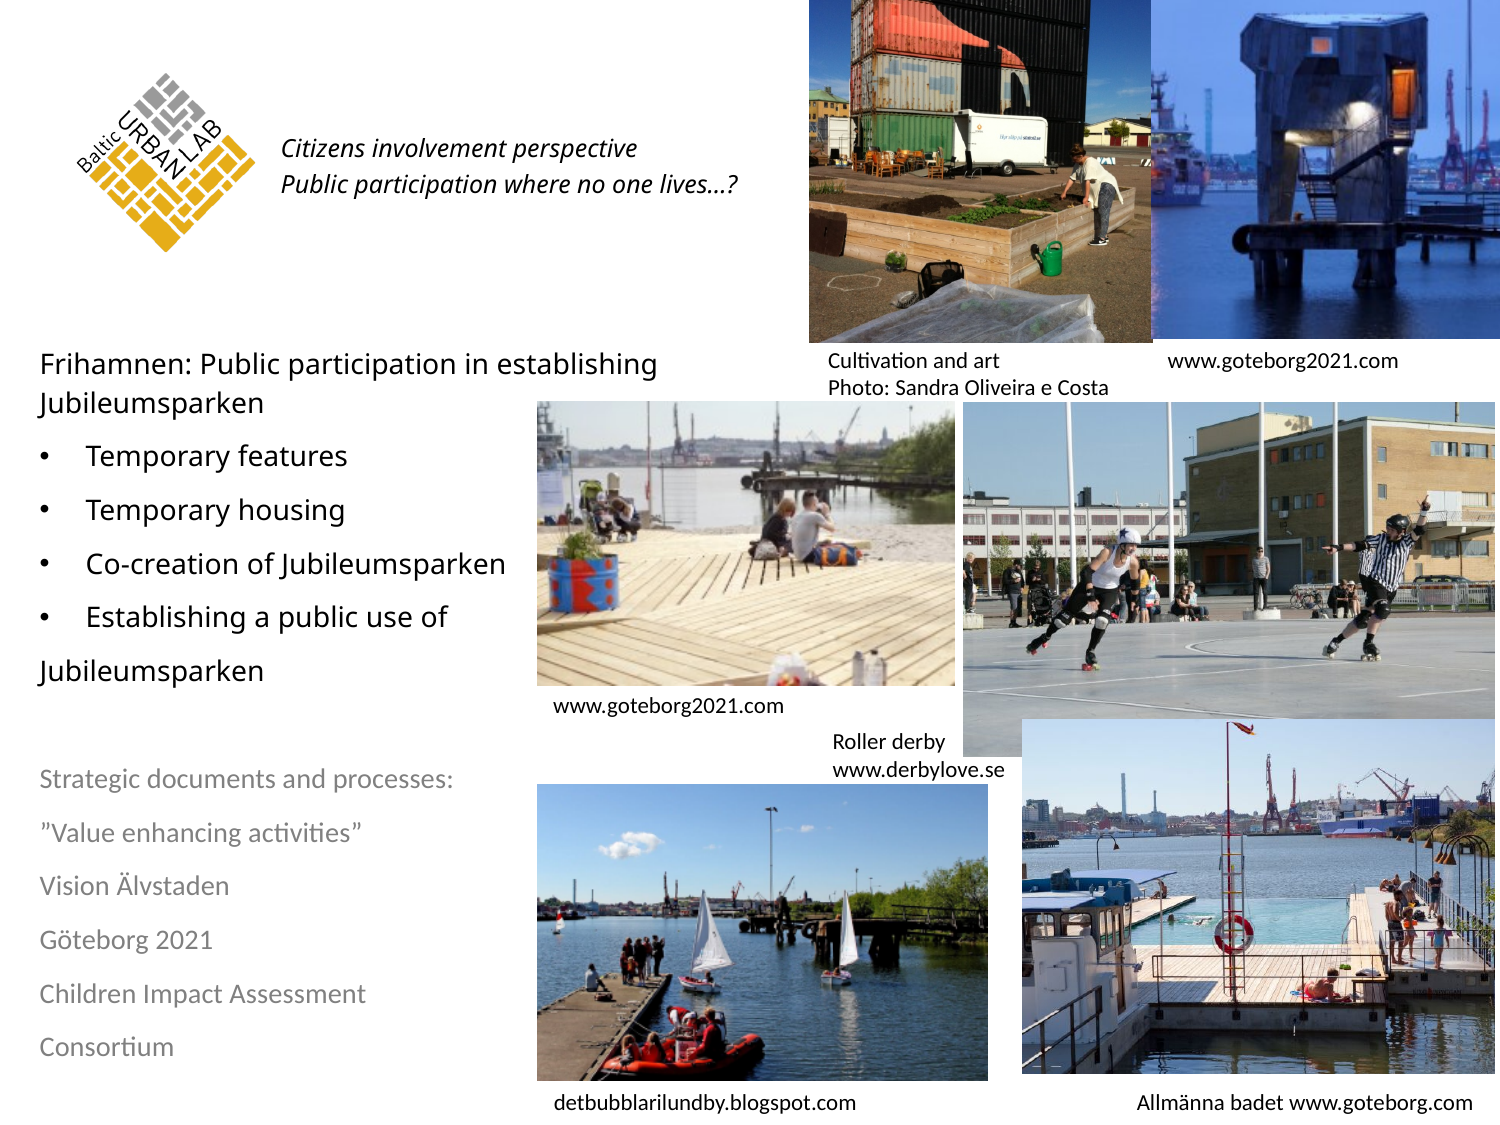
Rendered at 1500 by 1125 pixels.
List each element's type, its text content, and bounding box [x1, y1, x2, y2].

text_box detbubblarilundby.blogspot.com [539, 1089, 873, 1123]
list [808, 0, 1148, 344]
list Citizens involvement perspective Public participation where no one lives…? [265, 119, 803, 205]
text_box Cultivation and art Photo: Sandra Oliveira e Costa [813, 352, 1125, 405]
picture [963, 401, 1495, 1074]
text_box Frihamnen: Public participation in establishing Jubileumsparken Temporary features Temporary housing Co-creation of Jubileumsparken Establishing a public use of Jubileumsparken Strategic documents and processes: ”Value enhancing activities” Vision Älvstaden Göteborg 2021 Children Impact Assessment Consortium [24, 334, 746, 1074]
picture [537, 401, 955, 687]
picture [537, 784, 988, 1081]
text_box www.goteborg2021.com [538, 695, 800, 726]
text_box Allmänna badet www.goteborg.com [1122, 1082, 1489, 1123]
text_box Roller derby www.derbylove.se [817, 719, 1016, 789]
picture [1151, 0, 1500, 339]
picture [72, 68, 259, 256]
text_box www.goteborg2021.com [1152, 348, 1415, 381]
